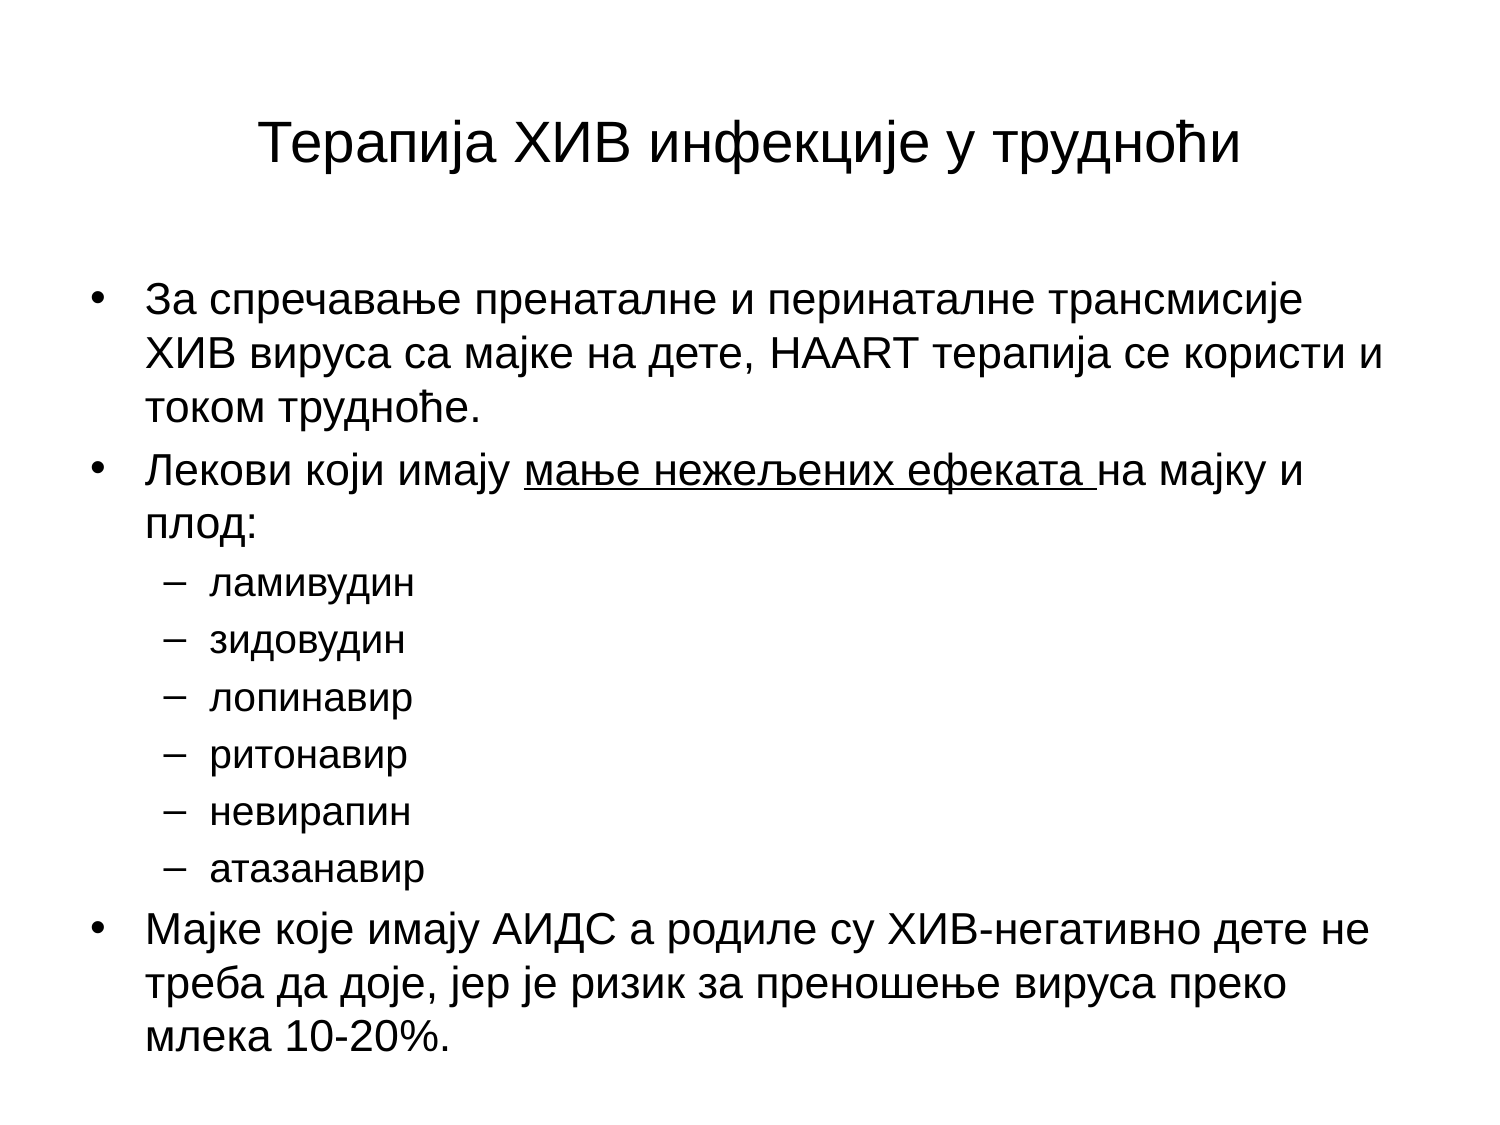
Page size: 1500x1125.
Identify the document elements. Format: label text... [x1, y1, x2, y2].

list За спречавање пренаталне и перинаталне трансмисије ХИВ вируса са мајке на дете, HAART терапија се користи и током трудноће. Лекови који имају мање нежељених ефеката на мајку и плод: ламивудин зидовудин лопинавир ритонавир невирапин атазанавир Мајке које имају АИДС а родиле су ХИВ-негативно дете не треба да доје, јер је ризик за преношење вируса преко млека 10-20%. [75, 262, 1425, 1071]
title Терапија ХИВ инфекције у трудноћи [75, 45, 1425, 233]
